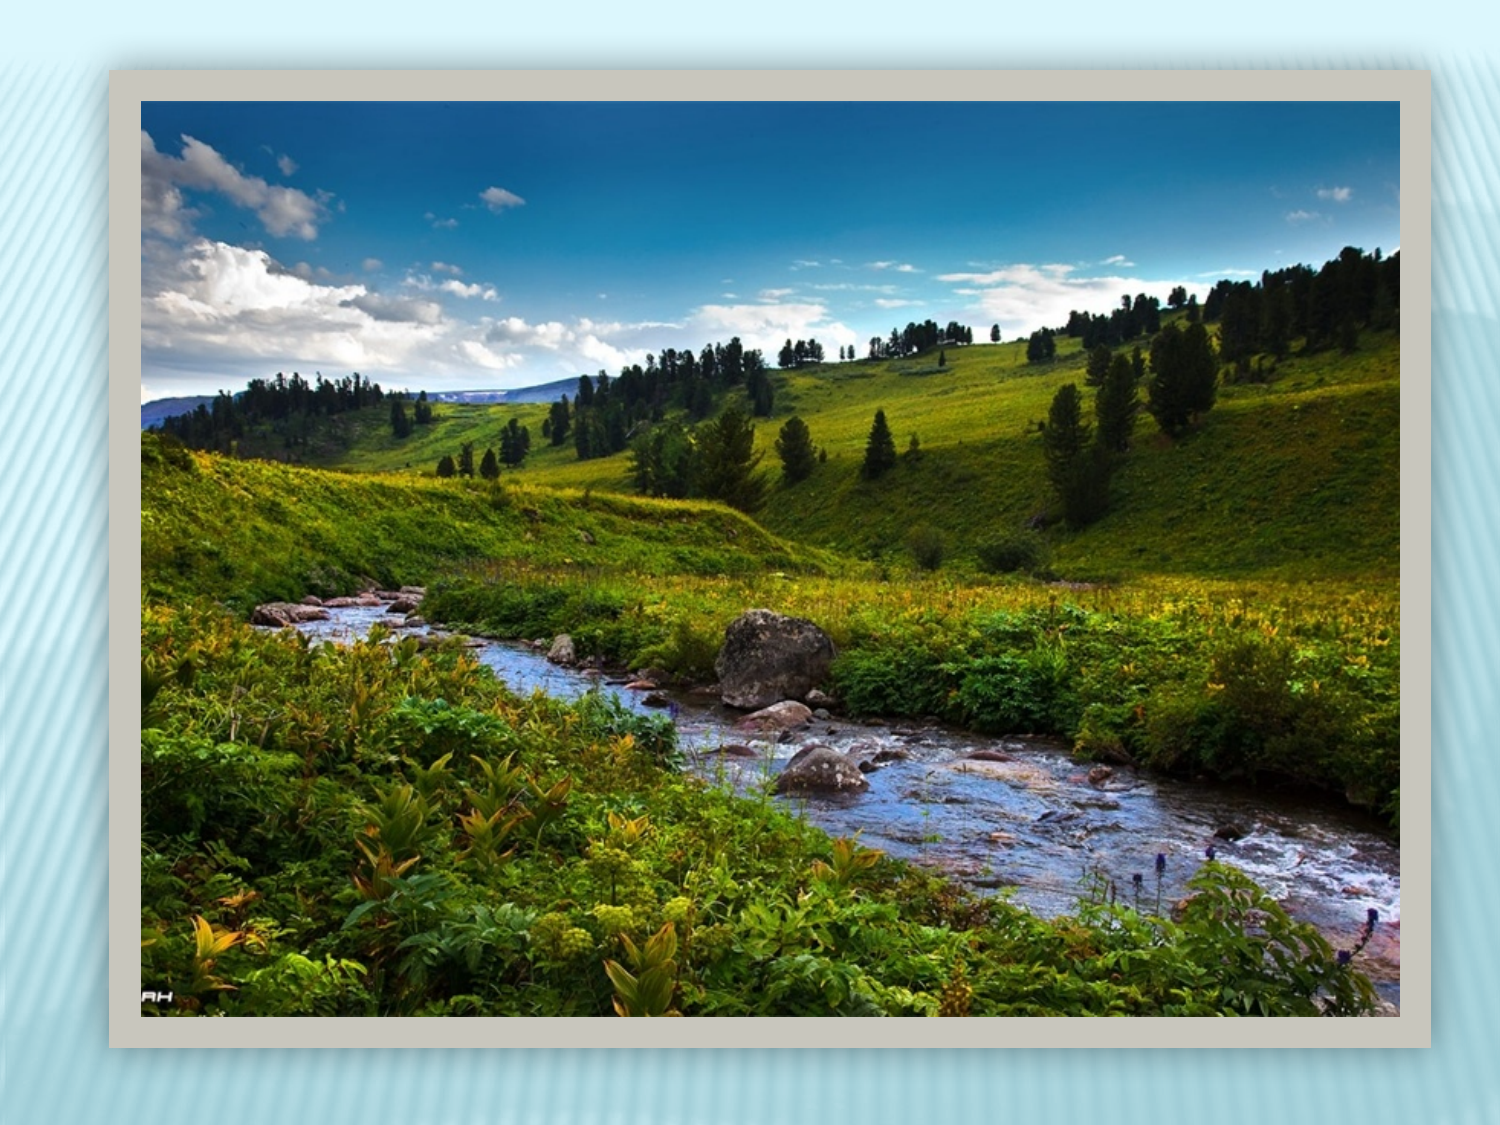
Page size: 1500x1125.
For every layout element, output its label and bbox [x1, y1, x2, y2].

picture [140, 100, 1401, 1018]
